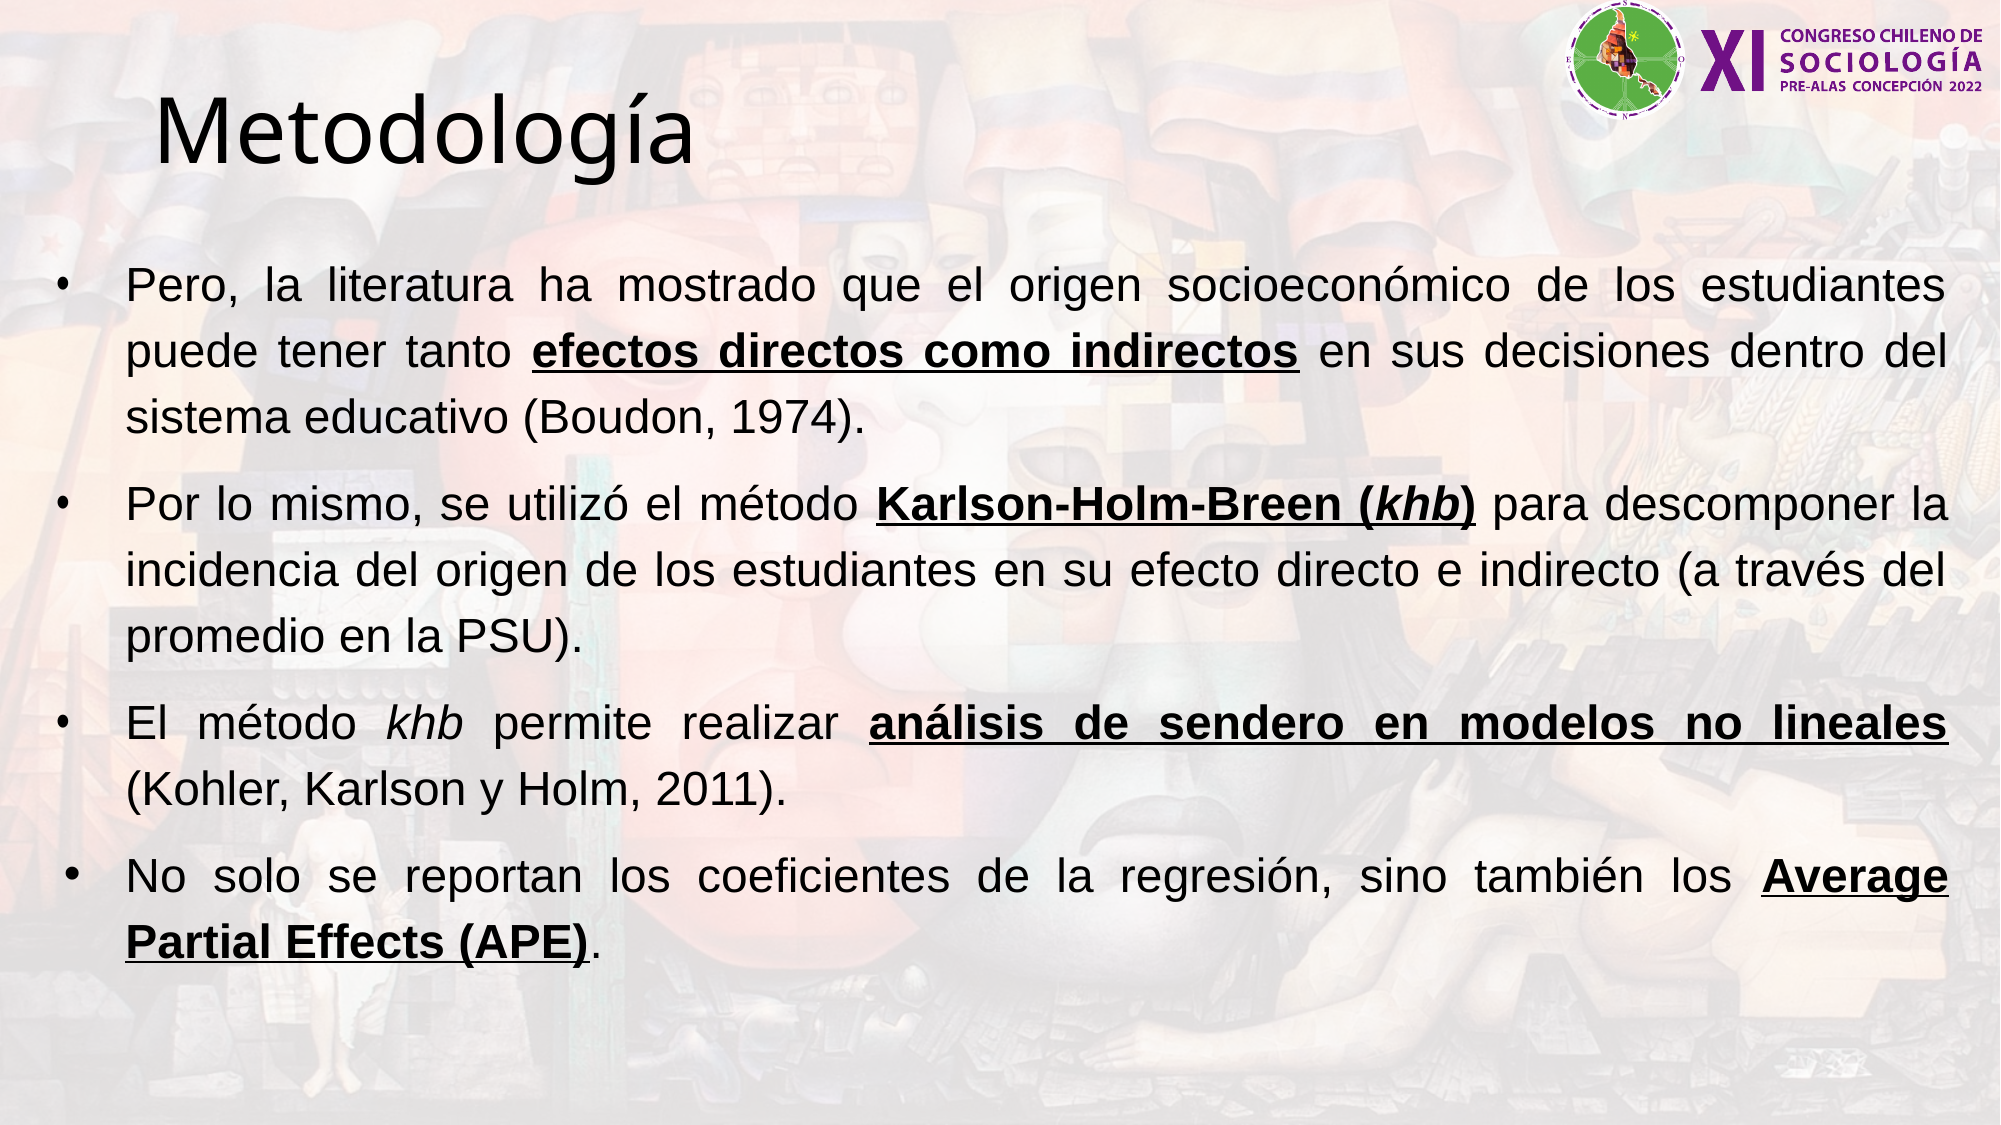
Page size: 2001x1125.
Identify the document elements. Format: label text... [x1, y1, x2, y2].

picture [1565, 0, 1982, 121]
title Metodología [137, 24, 1863, 243]
list Pero, la literatura ha mostrado que el origen socioeconómico de los estudiantes puede tener tanto efectos directos como indirectos en sus decisiones dentro del sistema educativo (Boudon, 1974). Por lo mismo, se utilizó el método Karlson-Holm-Breen (khb) para descomponer la incidencia del origen de los estudiantes en su efecto directo e indirecto (a través del promedio en la PSU). El método khb permite realizar análisis de sendero en modelos no lineales (Kohler, Karlson y Holm, 2011). No solo se reportan los coeficientes de la regresión, sino también los Average Partial Effects (APE). [35, 237, 1965, 1051]
